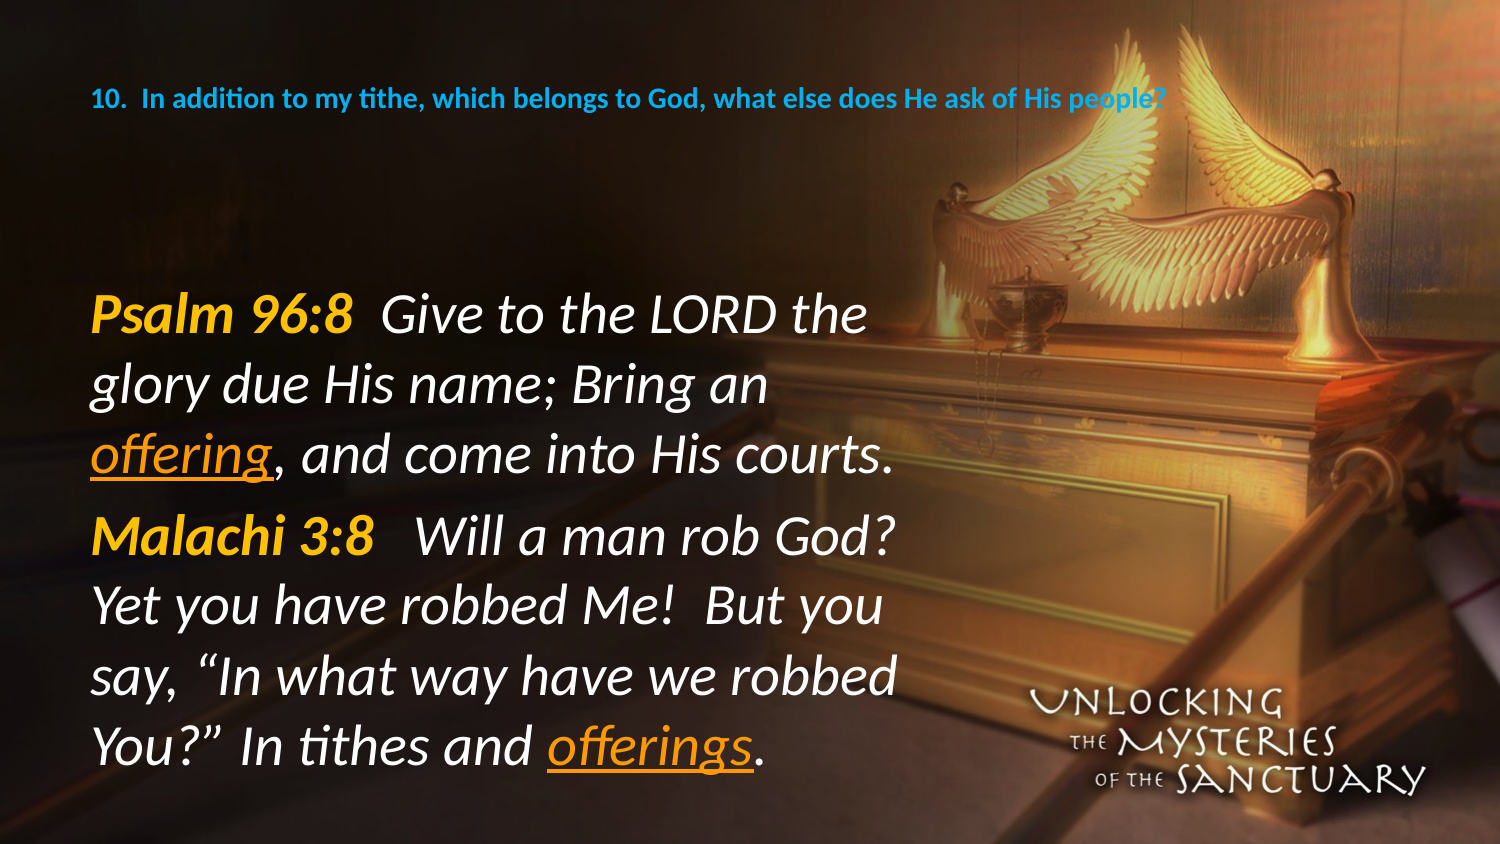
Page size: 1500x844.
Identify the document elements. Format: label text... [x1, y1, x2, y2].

list Psalm 96:8 Give to the LORD the glory due His name; Bring an offering, and come into His courts. Malachi 3:8 Will a man rob God? Yet you have robbed Me! But you say, “In what way have we robbed You?” In tithes and offerings. [75, 267, 951, 844]
picture [0, 0, 1500, 844]
title 10. In addition to my tithe, which belongs to God, what else does He ask of His people? [75, 33, 1425, 175]
